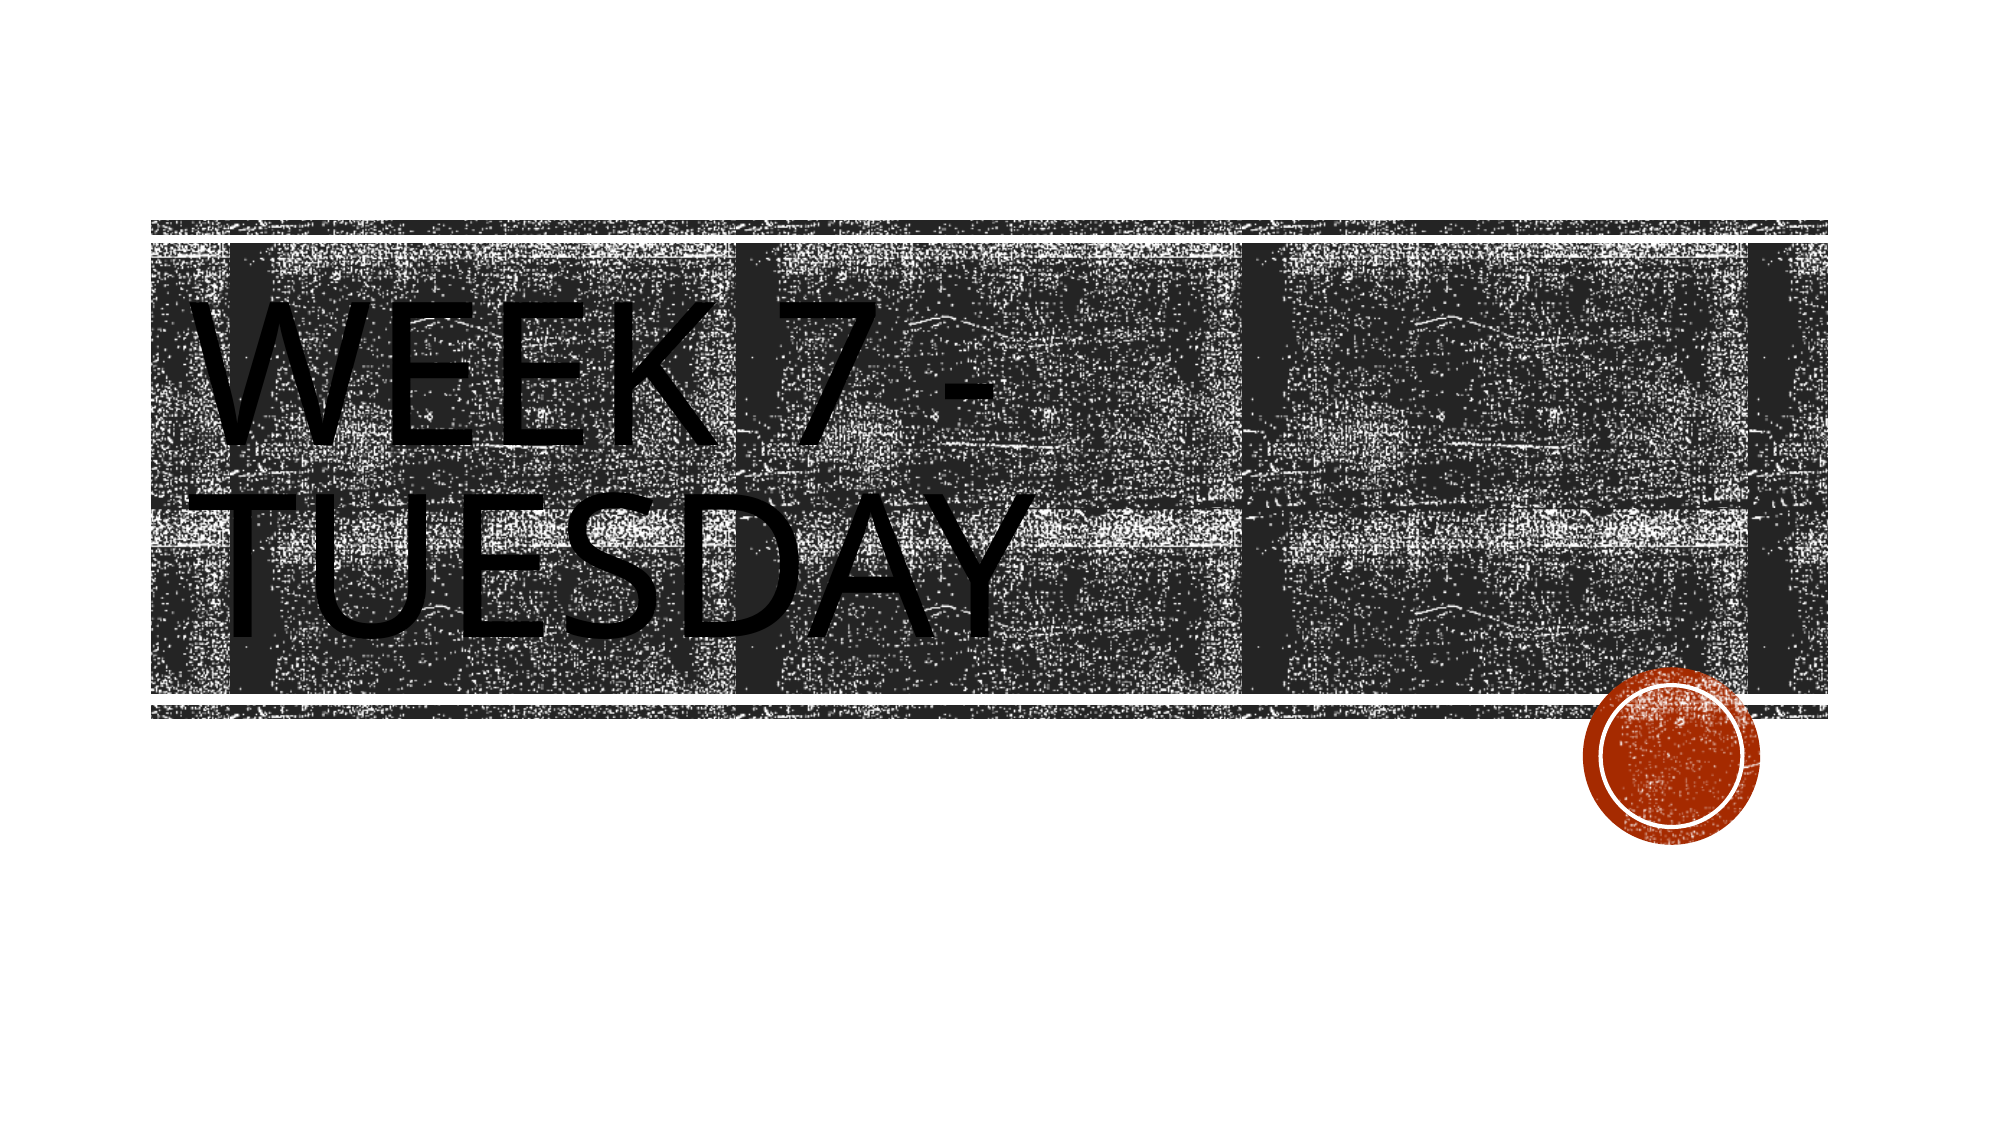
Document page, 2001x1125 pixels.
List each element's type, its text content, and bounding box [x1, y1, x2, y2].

title Week 7 - Tuesday [172, 234, 1808, 733]
